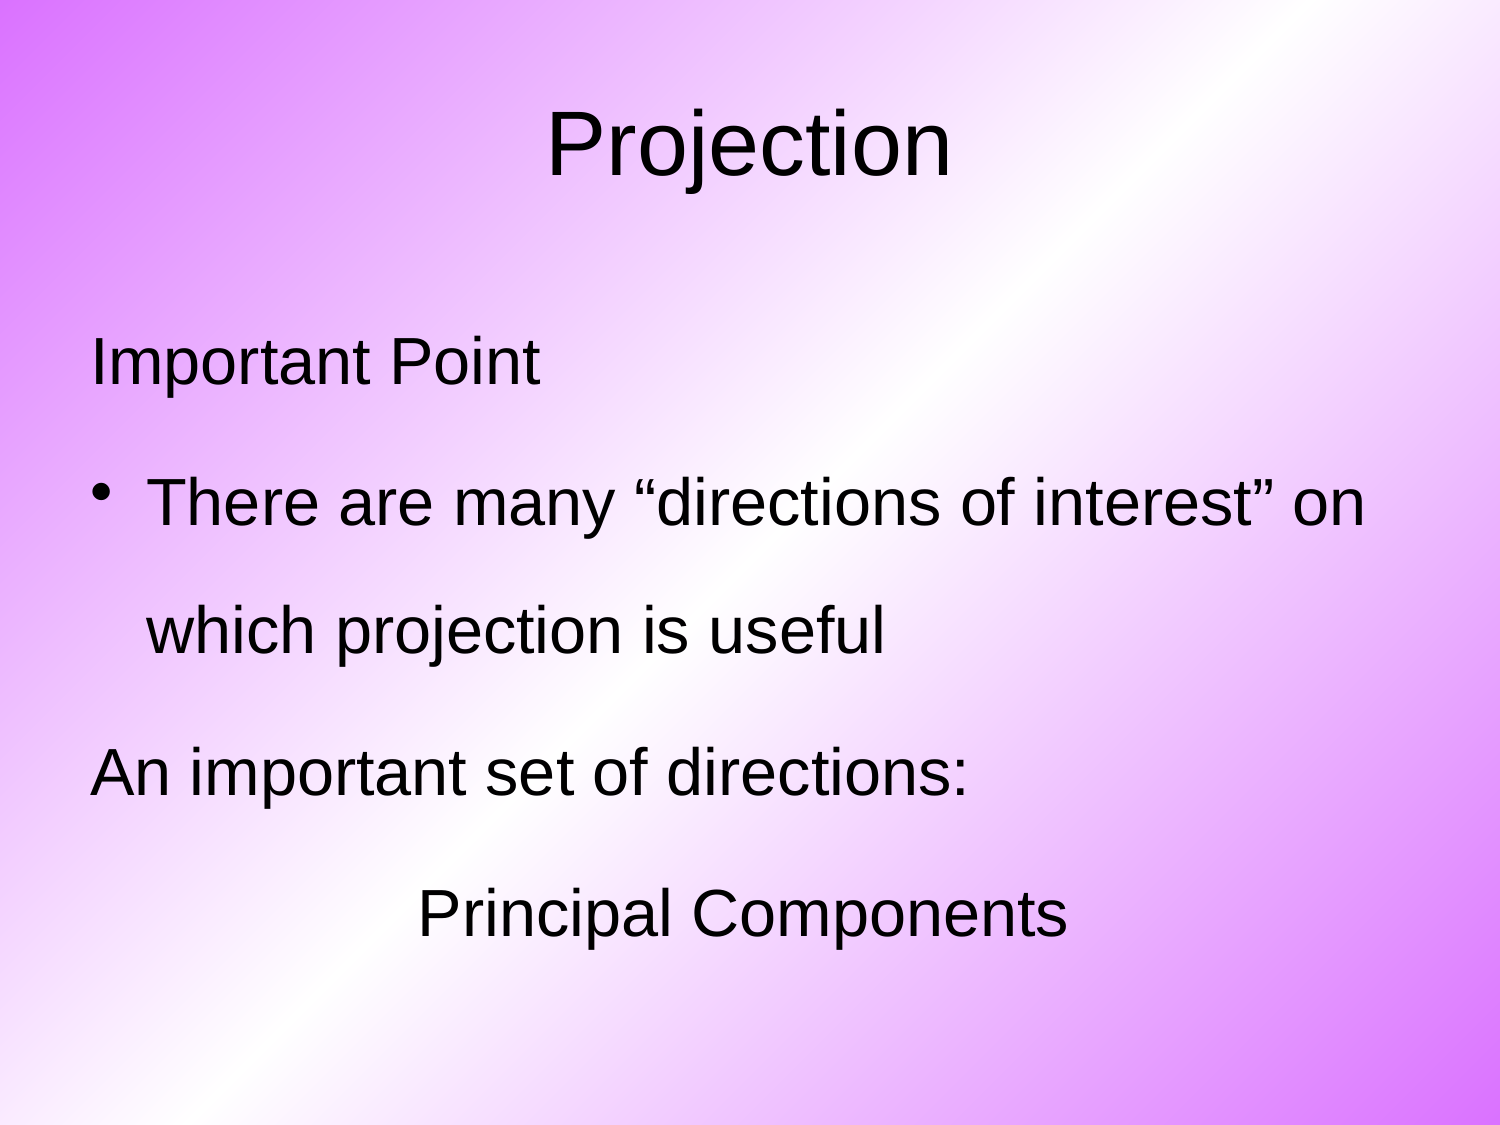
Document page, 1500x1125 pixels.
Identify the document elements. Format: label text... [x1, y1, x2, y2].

list Important Point There are many “directions of interest” on which projection is useful An important set of directions: Principal Components [75, 262, 1413, 1005]
title Projection [75, 45, 1425, 233]
